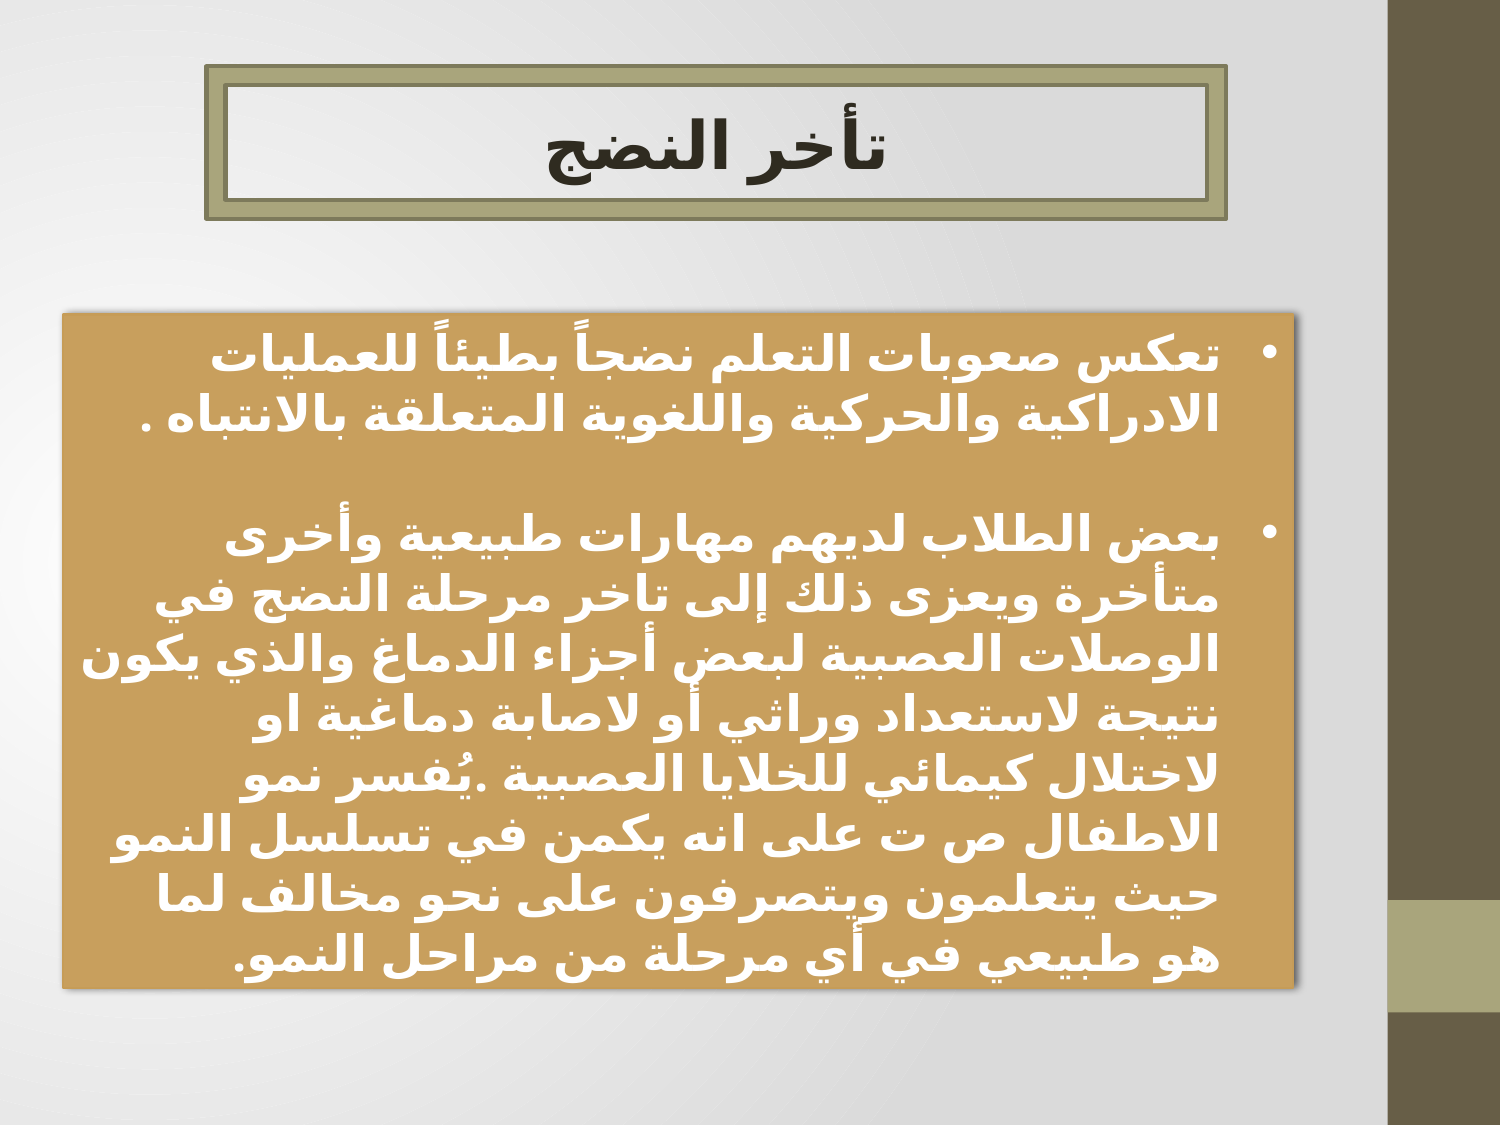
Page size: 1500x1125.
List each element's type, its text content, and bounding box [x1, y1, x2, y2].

text_box تأخر النضج [204, 64, 1228, 221]
text_box تعكس صعوبات التعلم نضجاً بطيئاً للعمليات الادراكية والحركية واللغوية المتعلقة بالانتباه . بعض الطلاب لديهم مهارات طبيعية وأخرى متأخرة ويعزى ذلك إلى تاخر مرحلة النضج في الوصلات العصبية لبعض أجزاء الدماغ والذي يكون نتيجة لاستعداد وراثي أو لاصابة دماغية او لاختلال كيمائي للخلايا العصبية .يُفسر نمو الاطفال ص ت على انه يكمن في تسلسل النمو حيث يتعلمون ويتصرفون على نحو مخالف لما هو طبيعي في أي مرحلة من مراحل النمو. [62, 313, 1294, 989]
